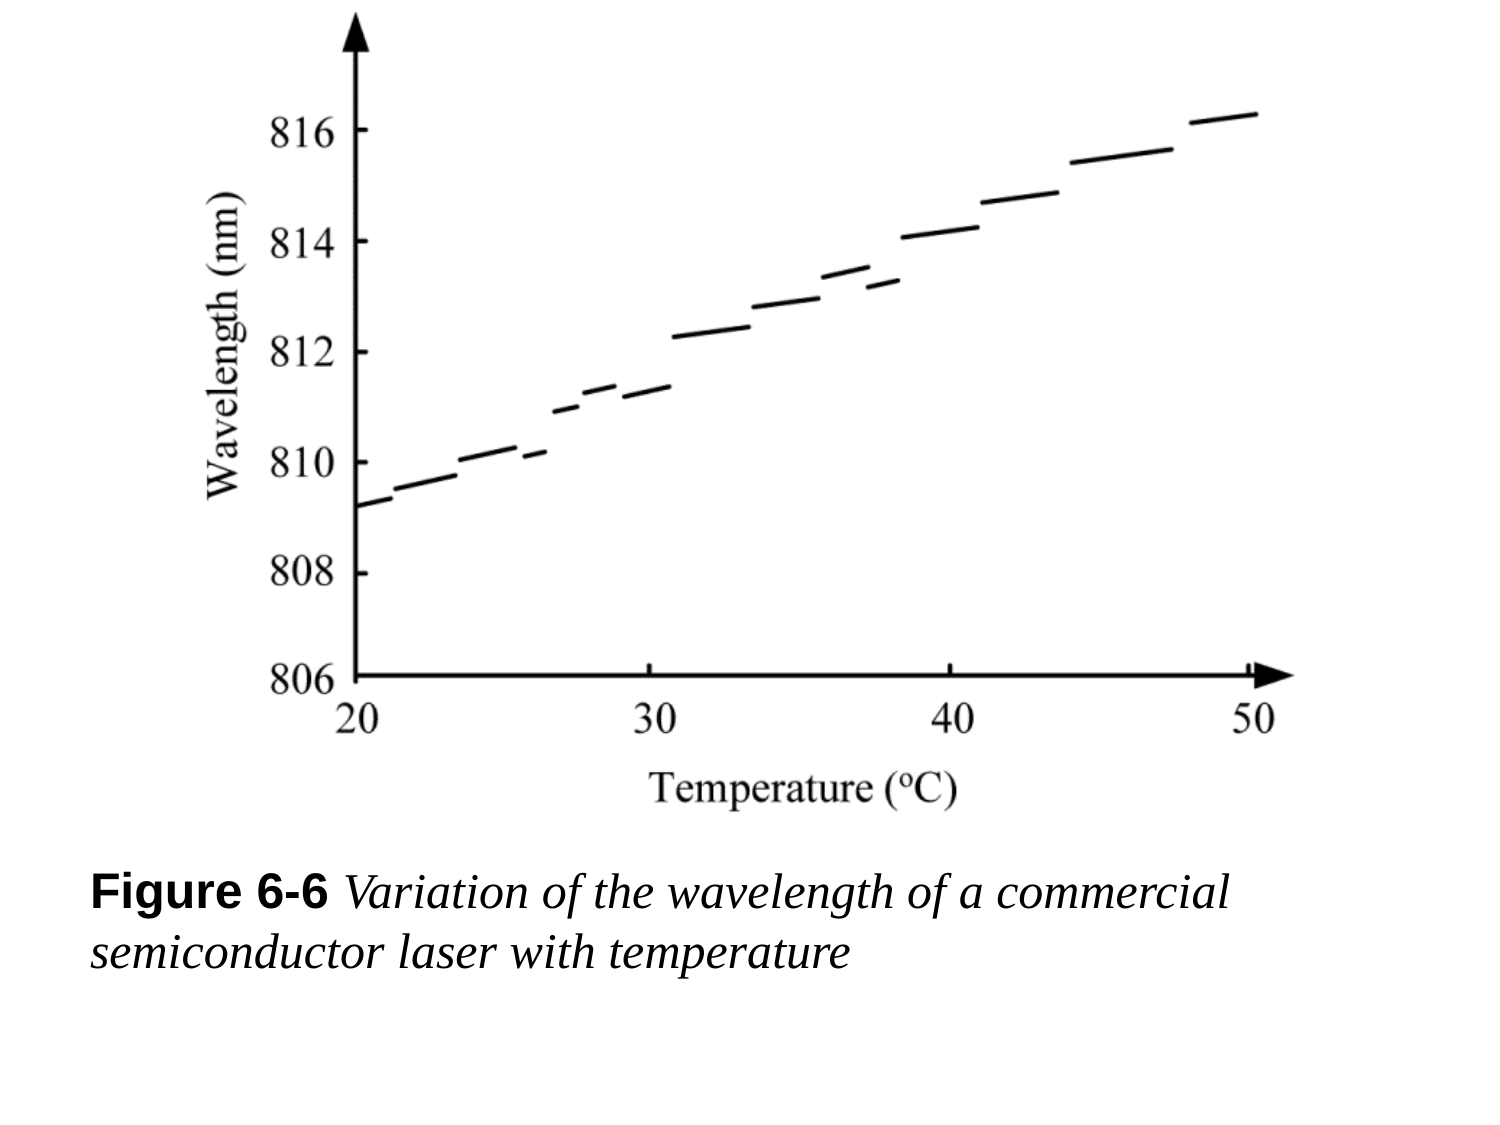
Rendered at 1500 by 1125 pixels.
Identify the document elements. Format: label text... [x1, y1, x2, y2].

title Figure 6-6 Variation of the wavelength of a commercial semiconductor laser with temperature [75, 825, 1425, 1013]
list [199, 12, 1296, 816]
